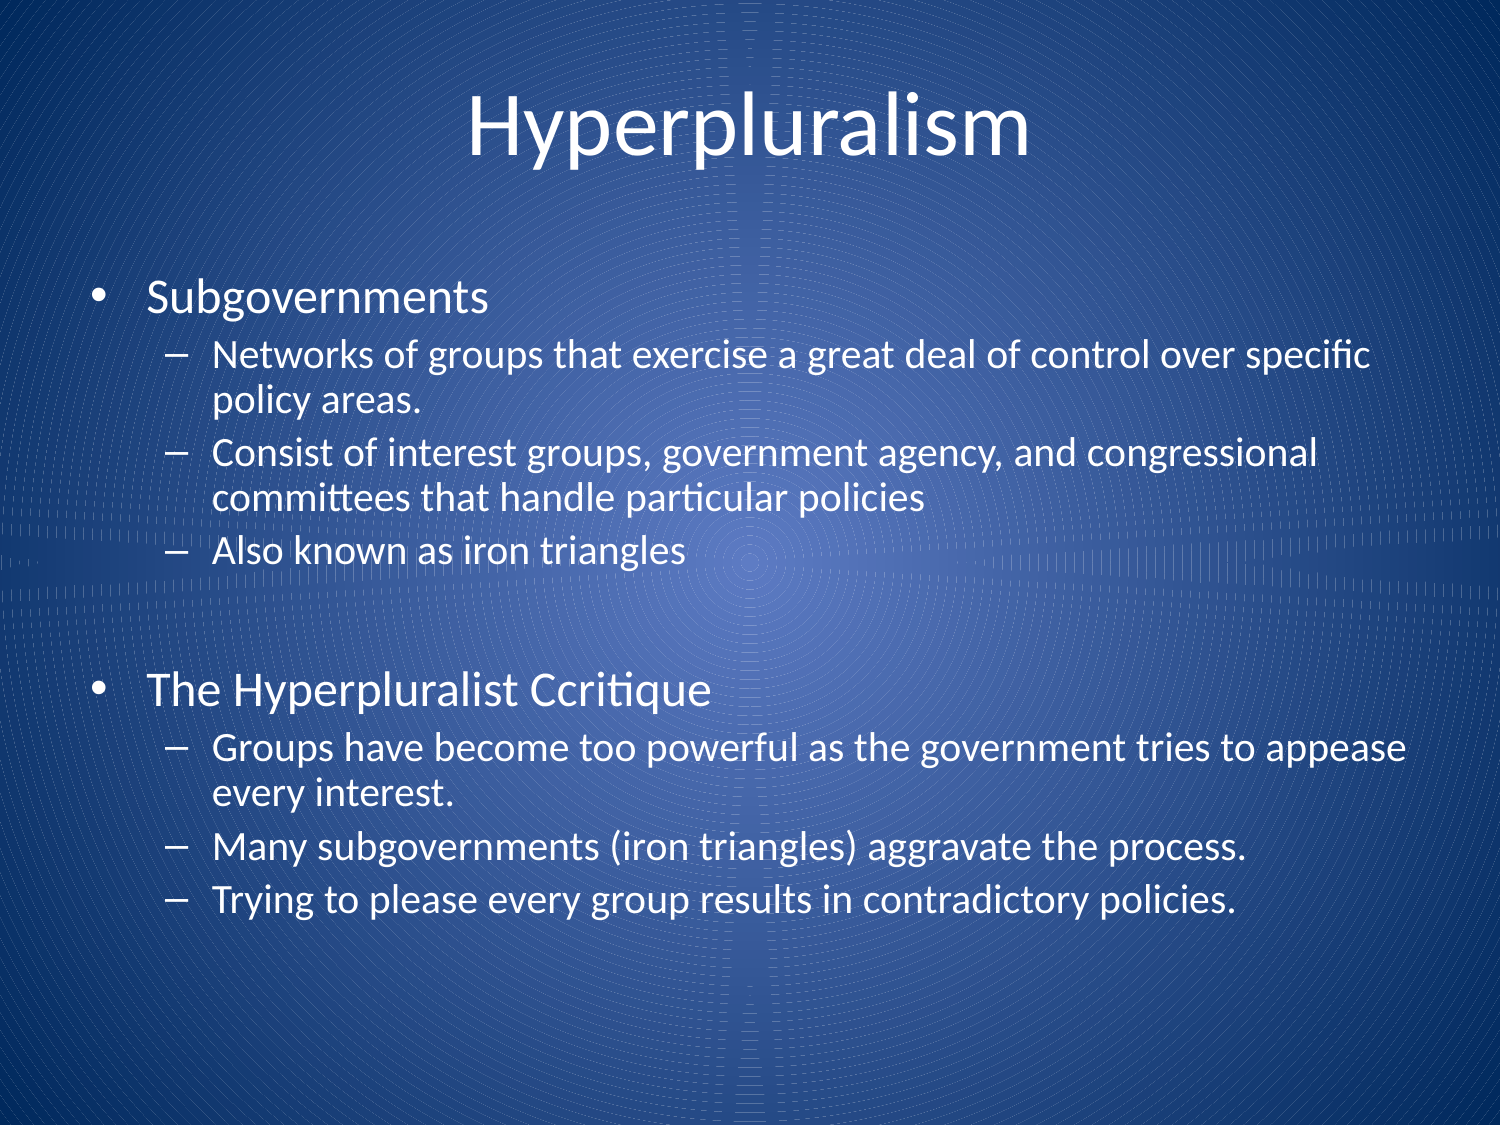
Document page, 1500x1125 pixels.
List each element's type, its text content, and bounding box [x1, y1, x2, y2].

list Subgovernments Networks of groups that exercise a great deal of control over specific policy areas. Consist of interest groups, government agency, and congressional committees that handle particular policies Also known as iron triangles The Hyperpluralist Ccritique Groups have become too powerful as the government tries to appease every interest. Many subgovernments (iron triangles) aggravate the process. Trying to please every group results in contradictory policies. [75, 262, 1425, 1005]
title Hyperpluralism [75, 24, 1425, 213]
